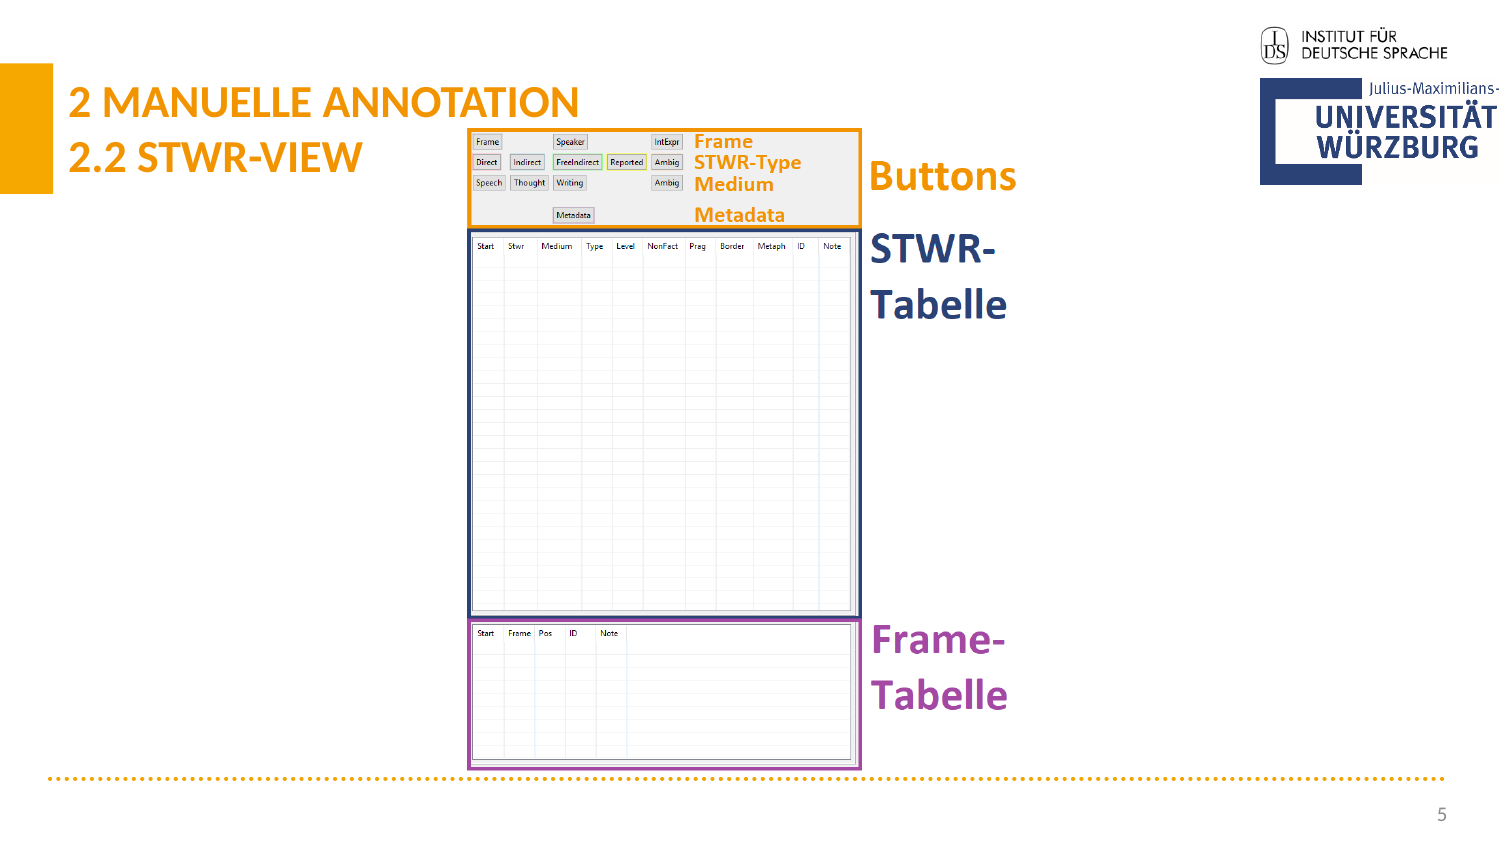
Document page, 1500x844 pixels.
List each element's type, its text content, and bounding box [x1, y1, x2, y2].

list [467, 128, 1033, 773]
picture [1259, 78, 1499, 185]
picture [1255, 0, 1475, 71]
title 2 manuelle annotation 2.2 STWR-View [53, 64, 896, 194]
slide_number 5 [1346, 782, 1448, 844]
